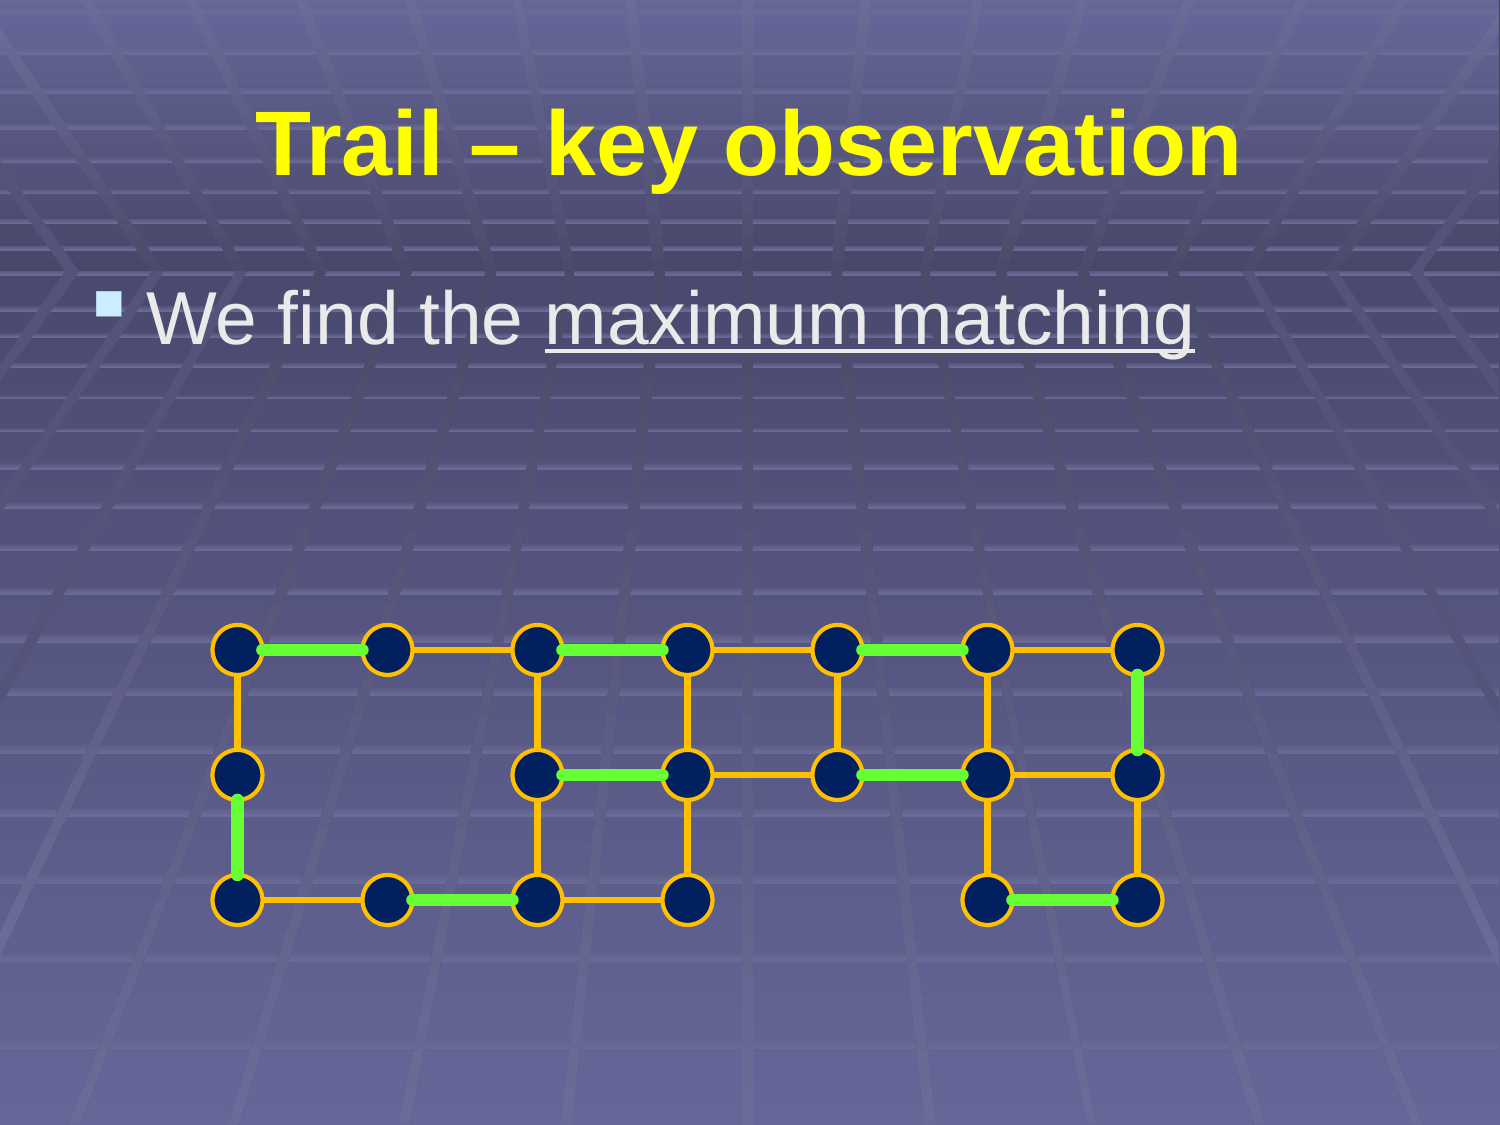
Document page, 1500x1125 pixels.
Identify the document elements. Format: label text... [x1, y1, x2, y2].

text_box [660, 873, 715, 928]
text_box [361, 622, 415, 678]
text_box [961, 622, 1015, 677]
text_box [810, 748, 864, 803]
text_box [510, 622, 564, 677]
text_box [210, 873, 265, 928]
text_box [1111, 873, 1165, 928]
text_box [1110, 622, 1165, 677]
text_box [510, 748, 564, 802]
text_box [661, 622, 715, 677]
text_box [210, 748, 265, 802]
text_box [810, 622, 864, 677]
text_box [210, 622, 264, 677]
text_box [511, 873, 565, 928]
text_box [661, 748, 715, 802]
text_box [961, 748, 1015, 802]
text_box [1110, 748, 1165, 802]
title Trail – key observation [74, 44, 1425, 233]
list We find the maximum matching [74, 261, 1425, 1001]
text_box [360, 872, 414, 928]
text_box [960, 873, 1014, 928]
